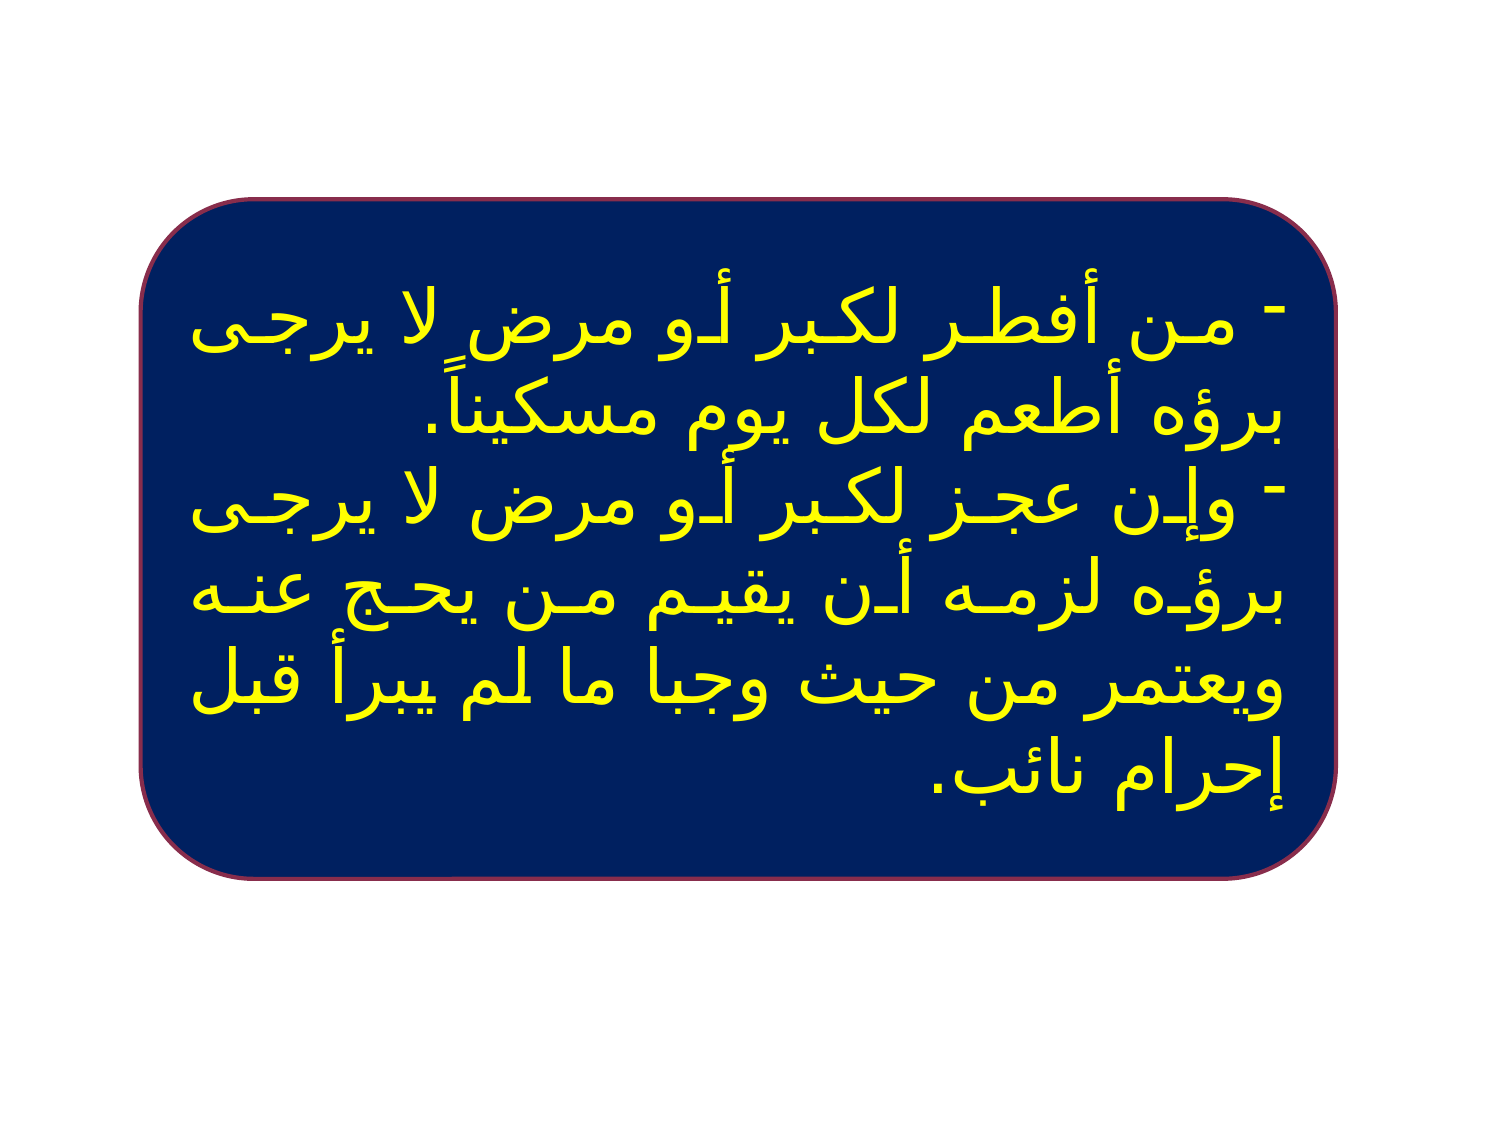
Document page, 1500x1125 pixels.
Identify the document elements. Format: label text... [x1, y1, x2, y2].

text_box من أفطر لكبر أو مرض لا يرجى برؤه أطعم لكل يوم مسكيناً. وإن عجز لكبر أو مرض لا يرجى برؤه لزمه أن يقيم من يحج عنه ويعتمر من حيث وجبا ما لم يبرأ قبل إحرام نائب. [138, 197, 1339, 881]
